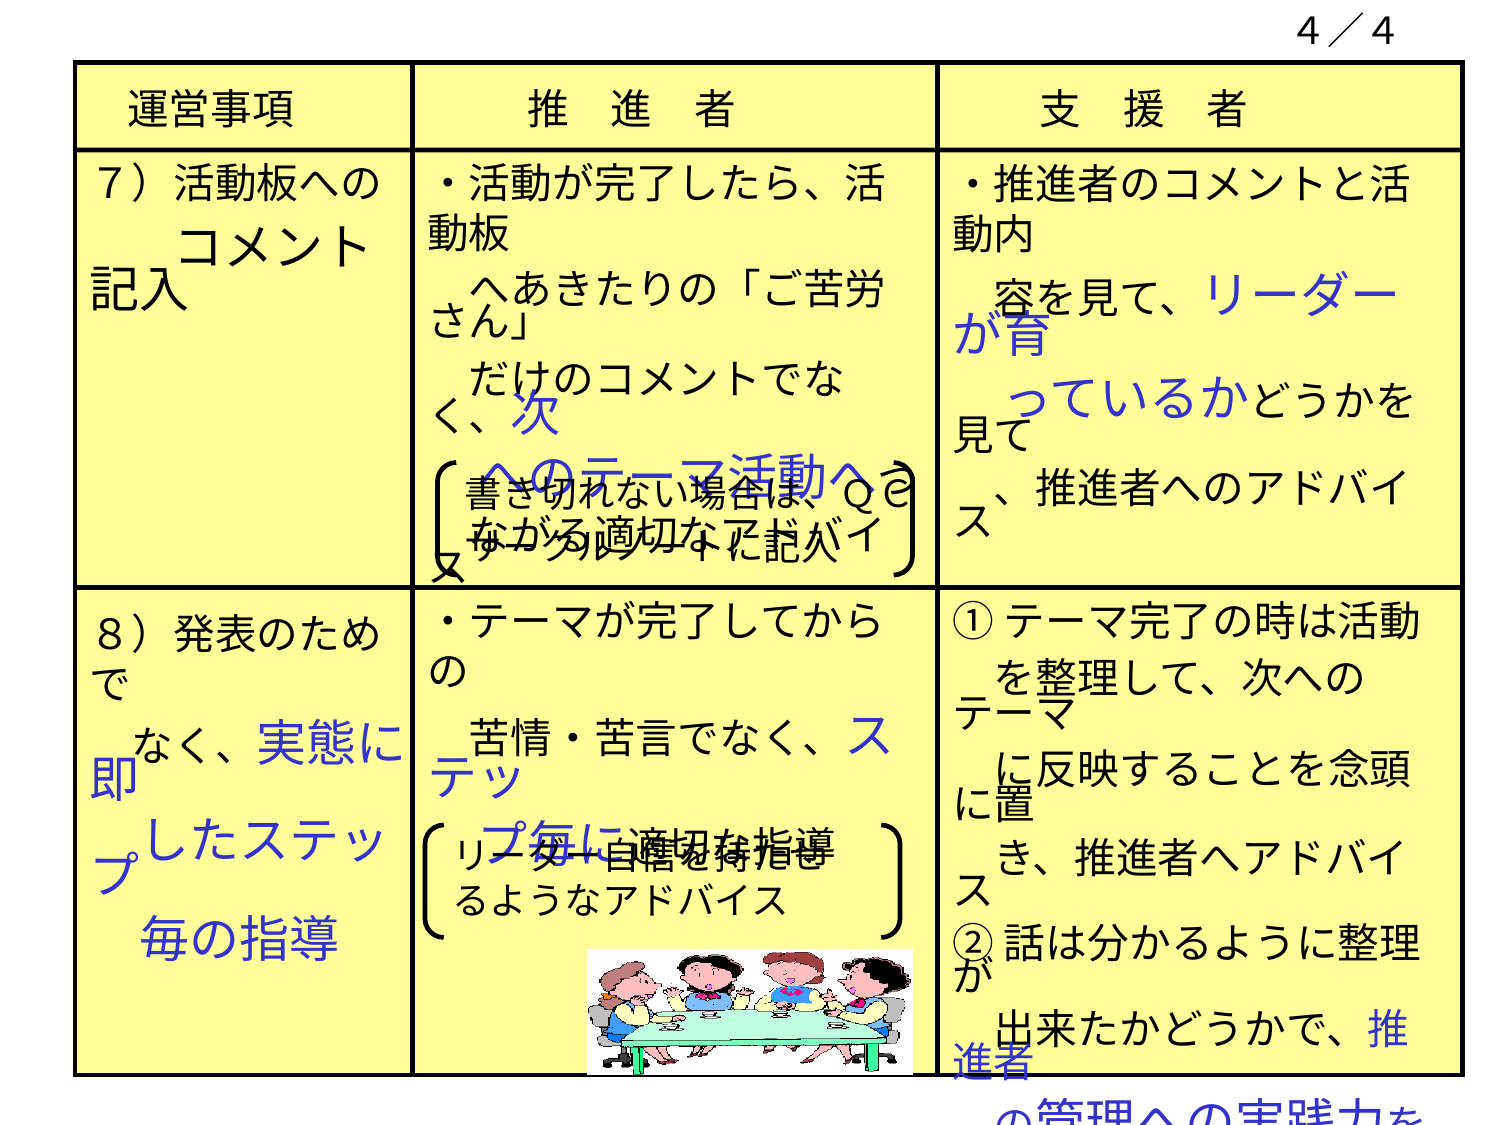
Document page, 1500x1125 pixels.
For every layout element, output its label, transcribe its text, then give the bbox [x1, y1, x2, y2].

text_box ①テーマ完了の時は活動 を整理して、次へのテーマ に反映することを念頭に置 き、推進者へアドバイス ②話は分かるように整理が 出来たかどうかで、推進者 の管理への実践力を見 極め、アドバイス [937, 587, 1463, 1125]
text_box [75, 62, 412, 149]
text_box 運営事項 [255, 92, 292, 126]
text_box ・推進者のコメントと活動内 容を見て、リーダーが育 っているかどうかを見て 、推進者へのアドバイス [938, 149, 1463, 550]
picture [587, 949, 913, 1076]
text_box [938, 62, 1463, 149]
text_box ８）発表のためで なく、実態に即 したステップ 毎の指導 [75, 600, 425, 973]
text_box [437, 463, 450, 574]
text_box [938, 550, 1463, 587]
text_box [75, 973, 412, 1075]
text_box ４／４ [1274, 0, 1500, 60]
text_box ・テーマが完了してからの 苦情・苦言でなく、ステッ プ毎に適切な指導 [412, 587, 937, 879]
text_box 運営事項 [172, 90, 206, 103]
text_box 運営事項 [176, 102, 203, 127]
text_box [424, 824, 901, 938]
text_box [75, 588, 412, 600]
text_box 支 援 者 [1024, 75, 1313, 140]
text_box 推 進 者 [512, 75, 800, 140]
text_box ・活動が完了したら、活動板 へあきたりの「ご苦労さん」 だけのコメントでなく、次 へのテーマ活動へつ ながる適切なアドバイス [412, 149, 938, 587]
text_box [413, 879, 937, 1075]
text_box [75, 324, 412, 587]
text_box [413, 62, 937, 149]
text_box ７）活動板への コメント記入 [75, 149, 412, 324]
text_box 書き切れない場合は、ＱＣ サークルノートに記入 [450, 462, 938, 575]
